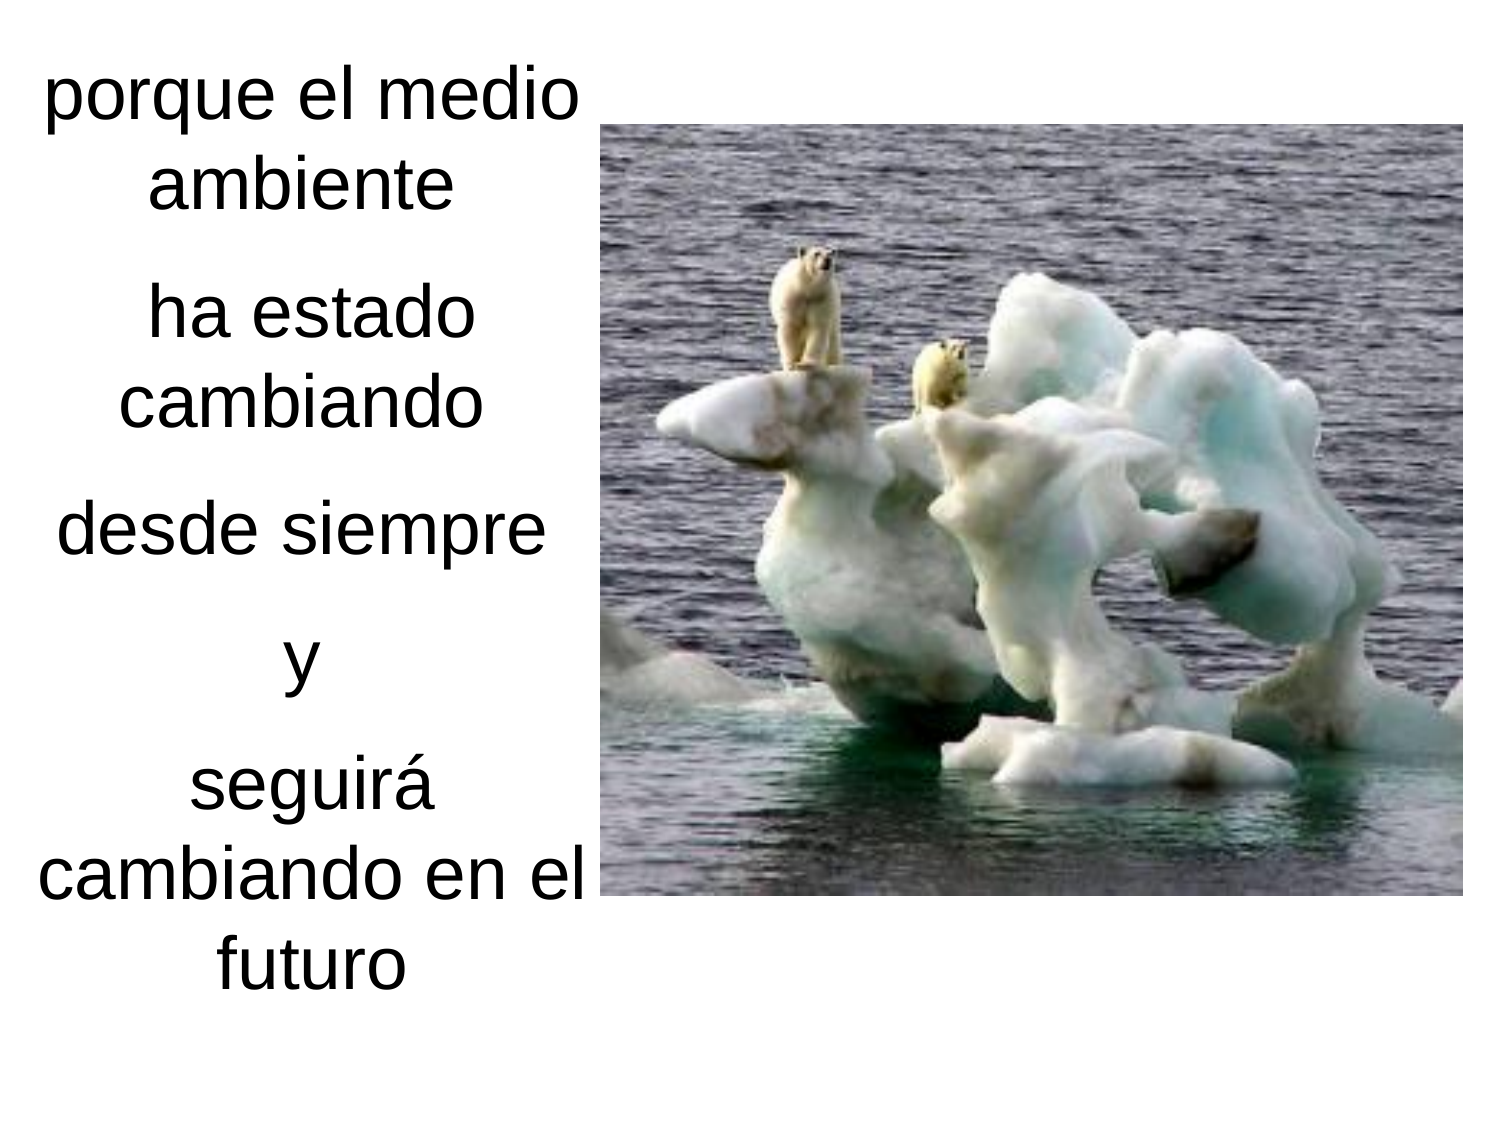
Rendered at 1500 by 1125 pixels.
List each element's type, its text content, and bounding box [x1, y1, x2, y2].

picture [599, 124, 1463, 896]
text_box porque el medio ambiente ha estado cambiando desde siempre y seguirá cambiando en el futuro [0, 37, 625, 1013]
